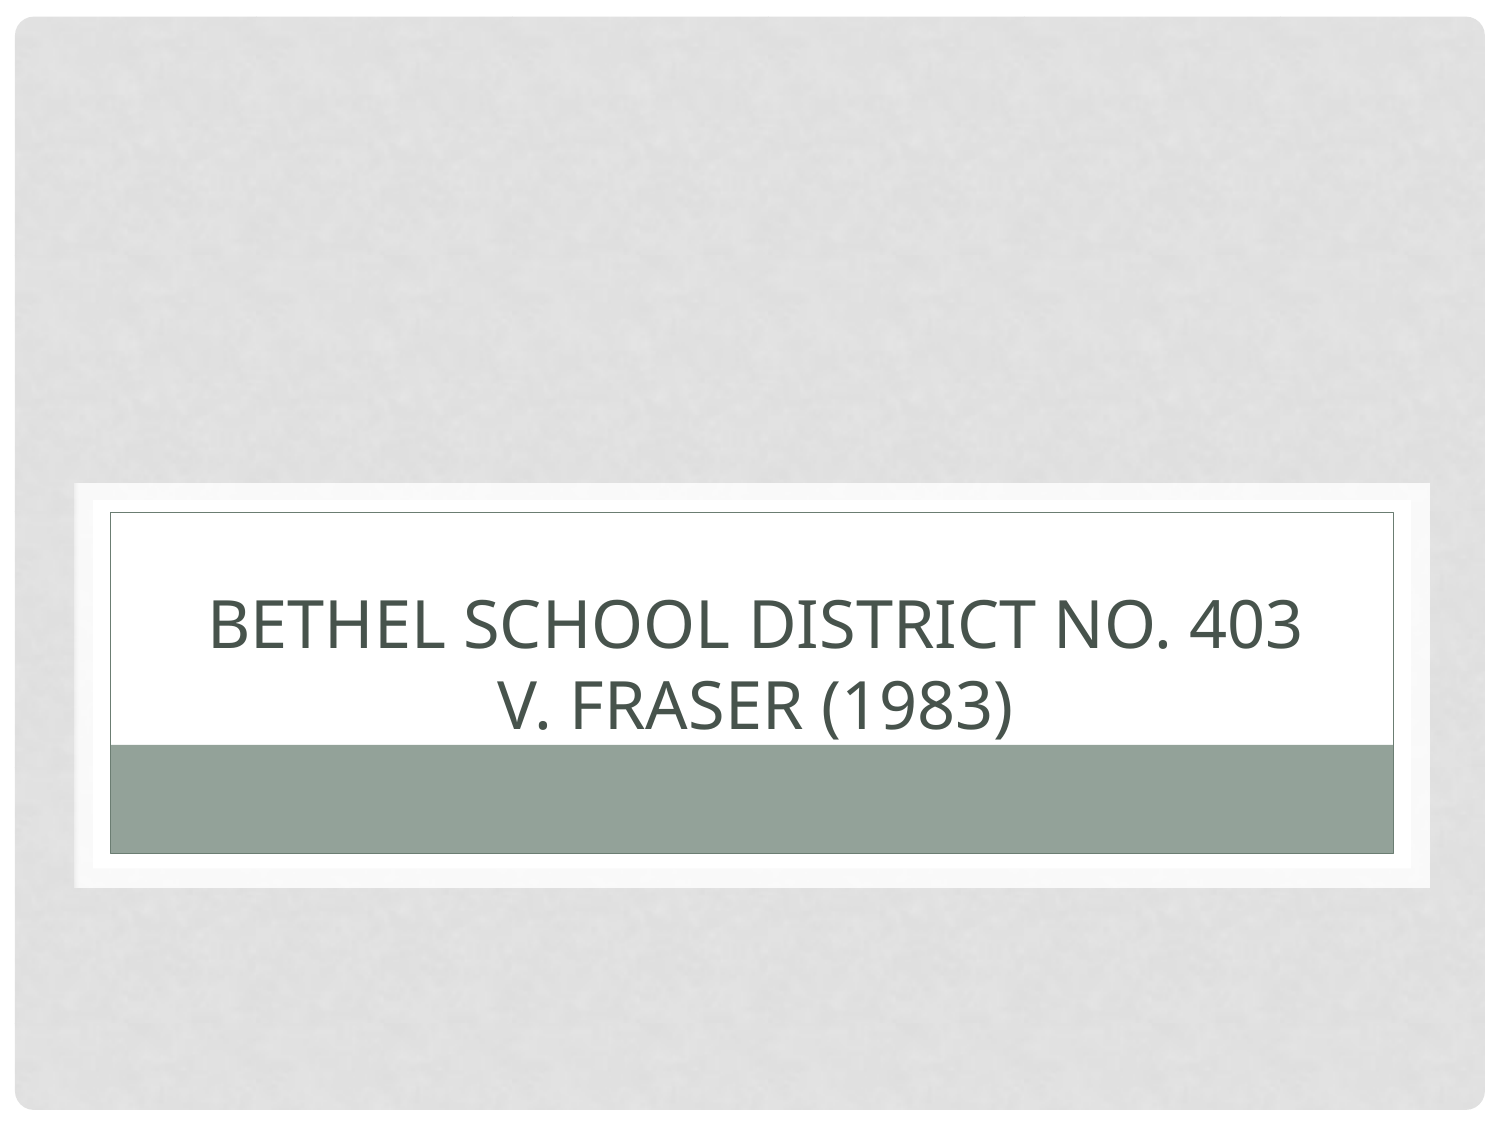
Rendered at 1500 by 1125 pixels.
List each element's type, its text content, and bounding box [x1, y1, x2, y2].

title Bethel School District No. 403 v. Fraser (1983) [125, 537, 1388, 750]
